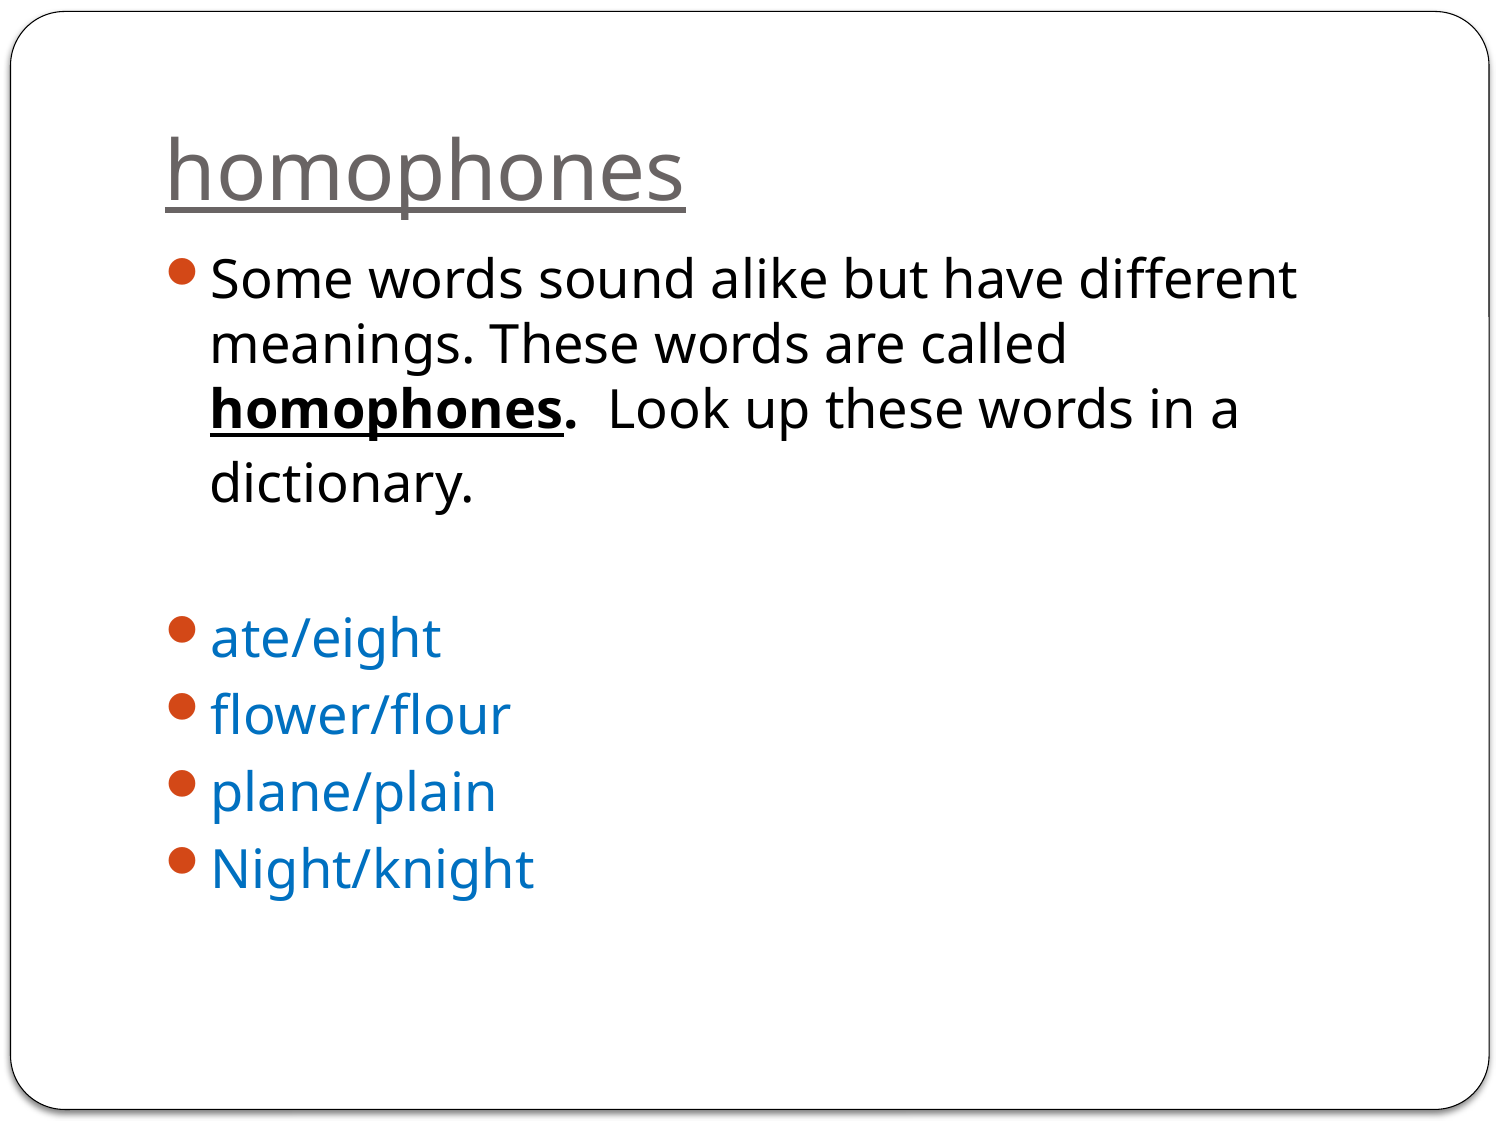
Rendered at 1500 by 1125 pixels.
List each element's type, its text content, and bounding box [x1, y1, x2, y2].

list Some words sound alike but have different meanings. These words are called homophones. Look up these words in a dictionary. ate/eight flower/flour plane/plain Night/knight [150, 237, 1425, 988]
title homophones [150, 45, 1425, 233]
